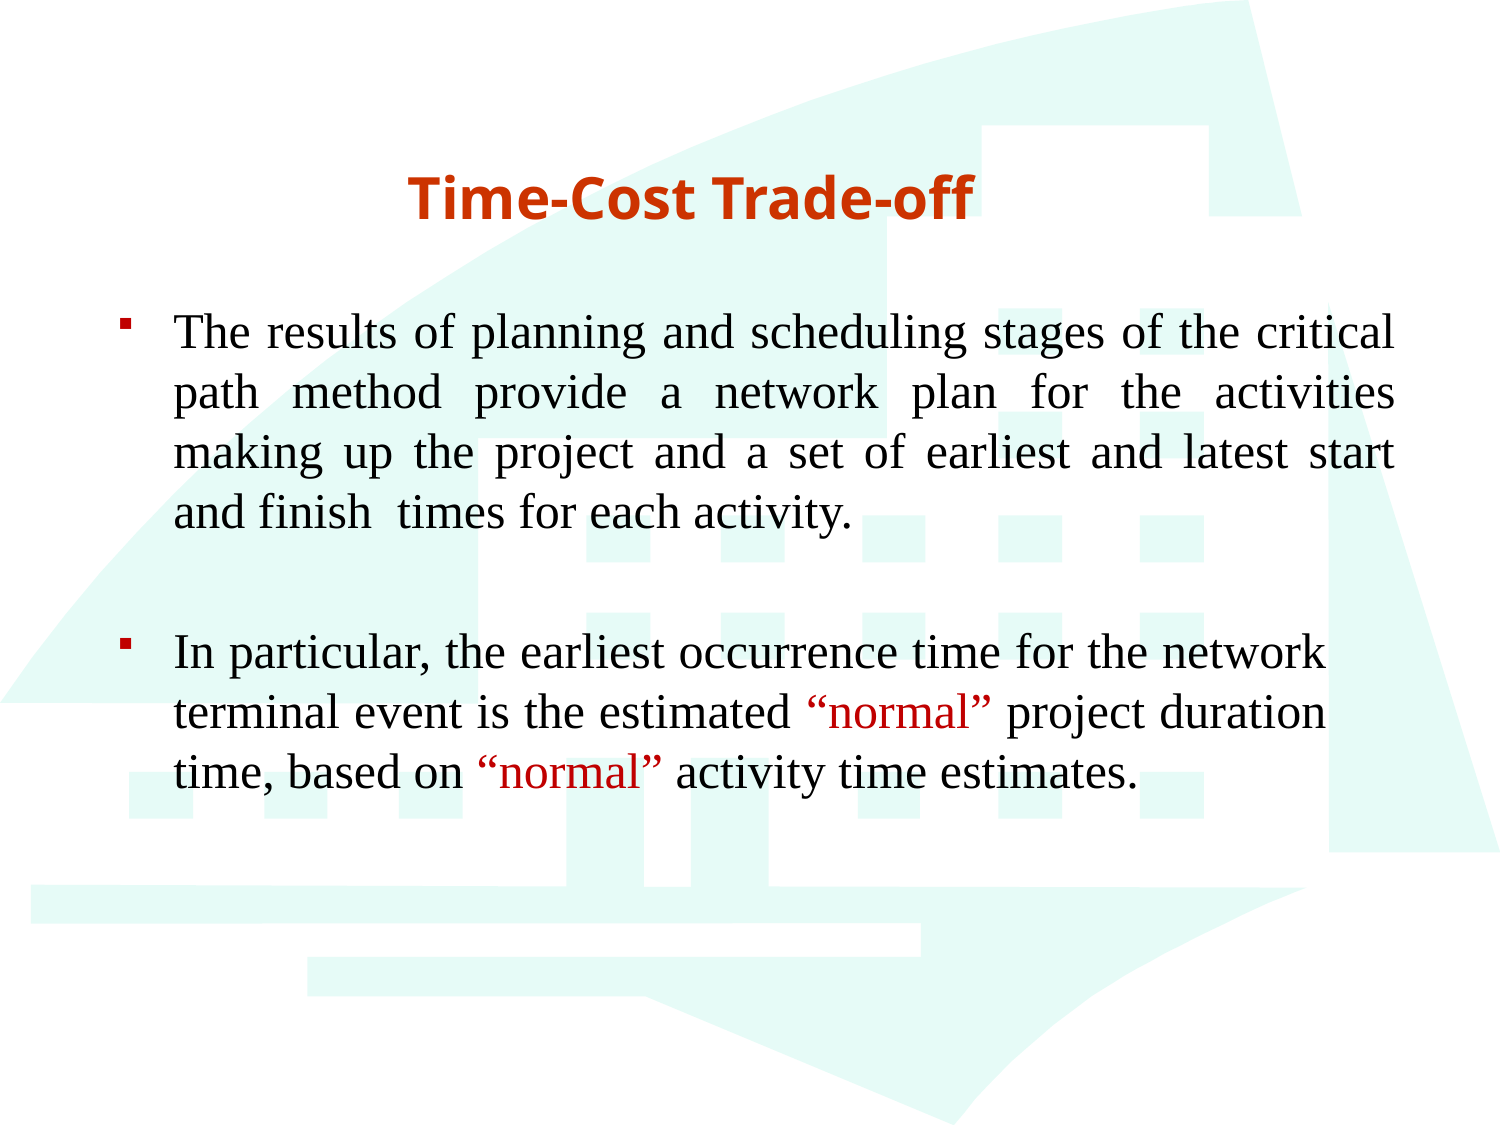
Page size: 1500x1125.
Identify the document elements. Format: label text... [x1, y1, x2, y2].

list The results of planning and scheduling stages of the critical path method provide a network plan for the activities making up the project and a set of earliest and latest start and finish times for each activity. In particular, the earliest occurrence time for the network terminal event is the estimated “normal” project duration time, based on “normal” activity time estimates. [102, 290, 1412, 857]
text_box Time-Cost Trade-off [407, 160, 1080, 246]
